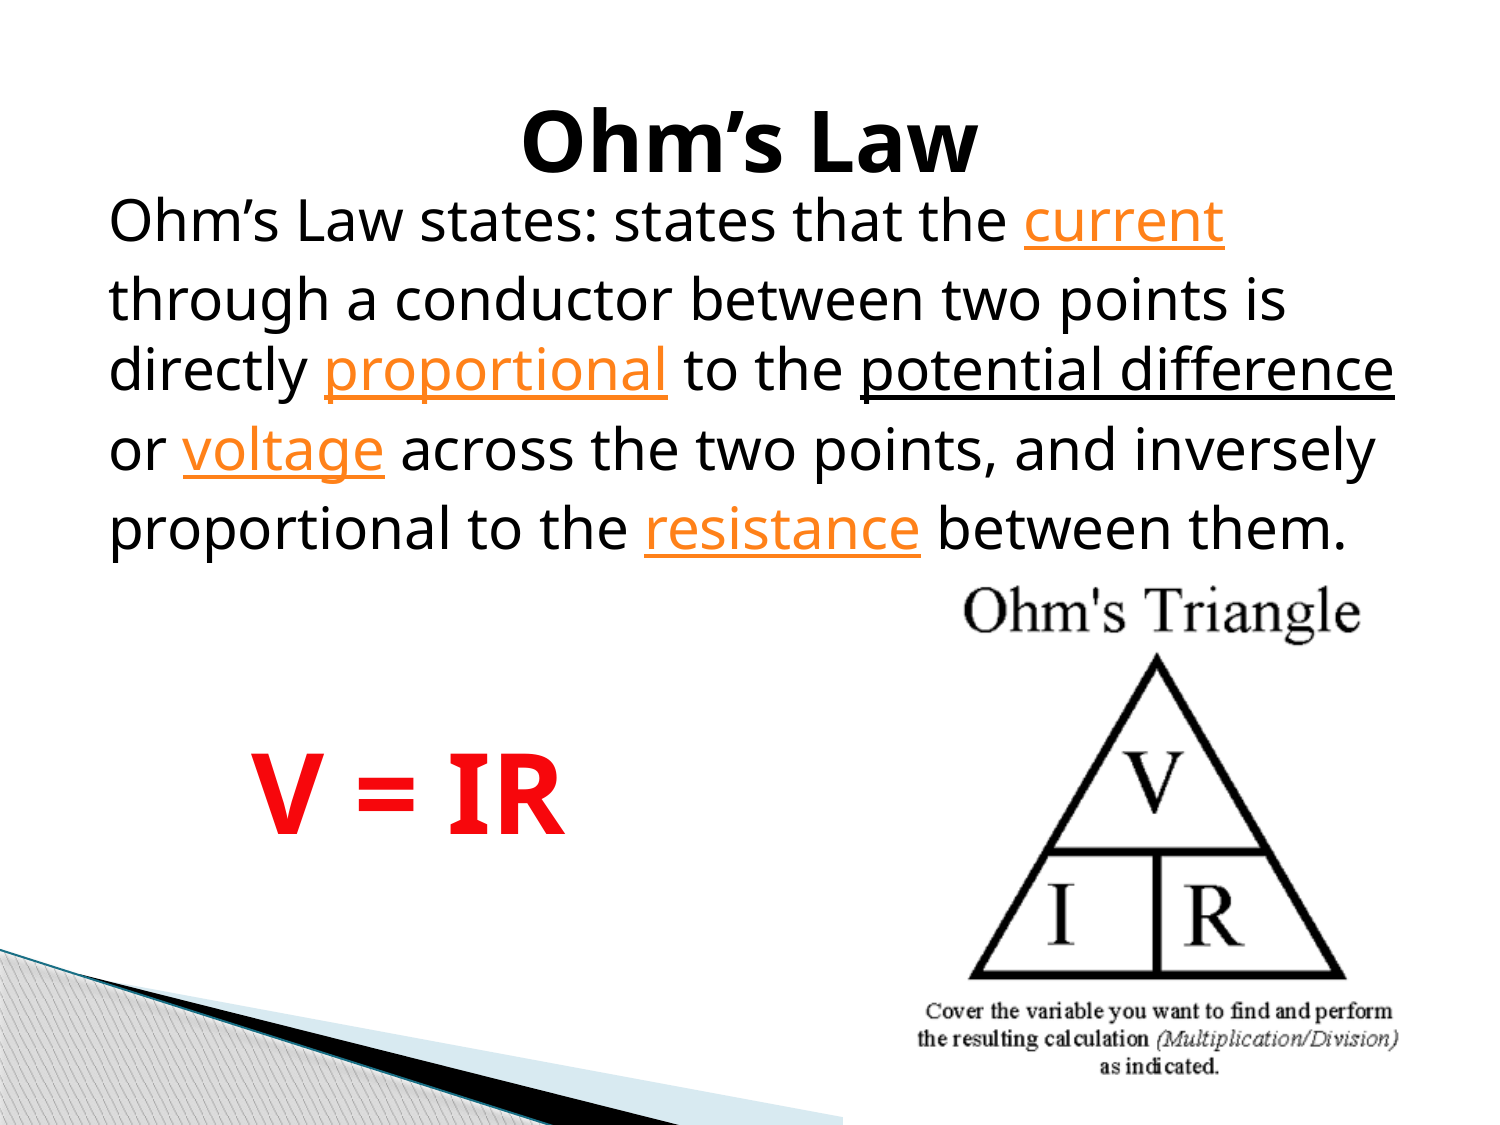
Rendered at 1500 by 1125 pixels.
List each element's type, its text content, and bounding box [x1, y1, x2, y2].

text_box Ohm’s Law states: states that the current through a conductor between two points is directly proportional to the potential difference or voltage across the two points, and inversely proportional to the resistance between them. [93, 175, 1442, 578]
title Ohm’s Law [75, 45, 1425, 233]
picture [843, 513, 1469, 1125]
text_box V = IR [236, 714, 581, 865]
